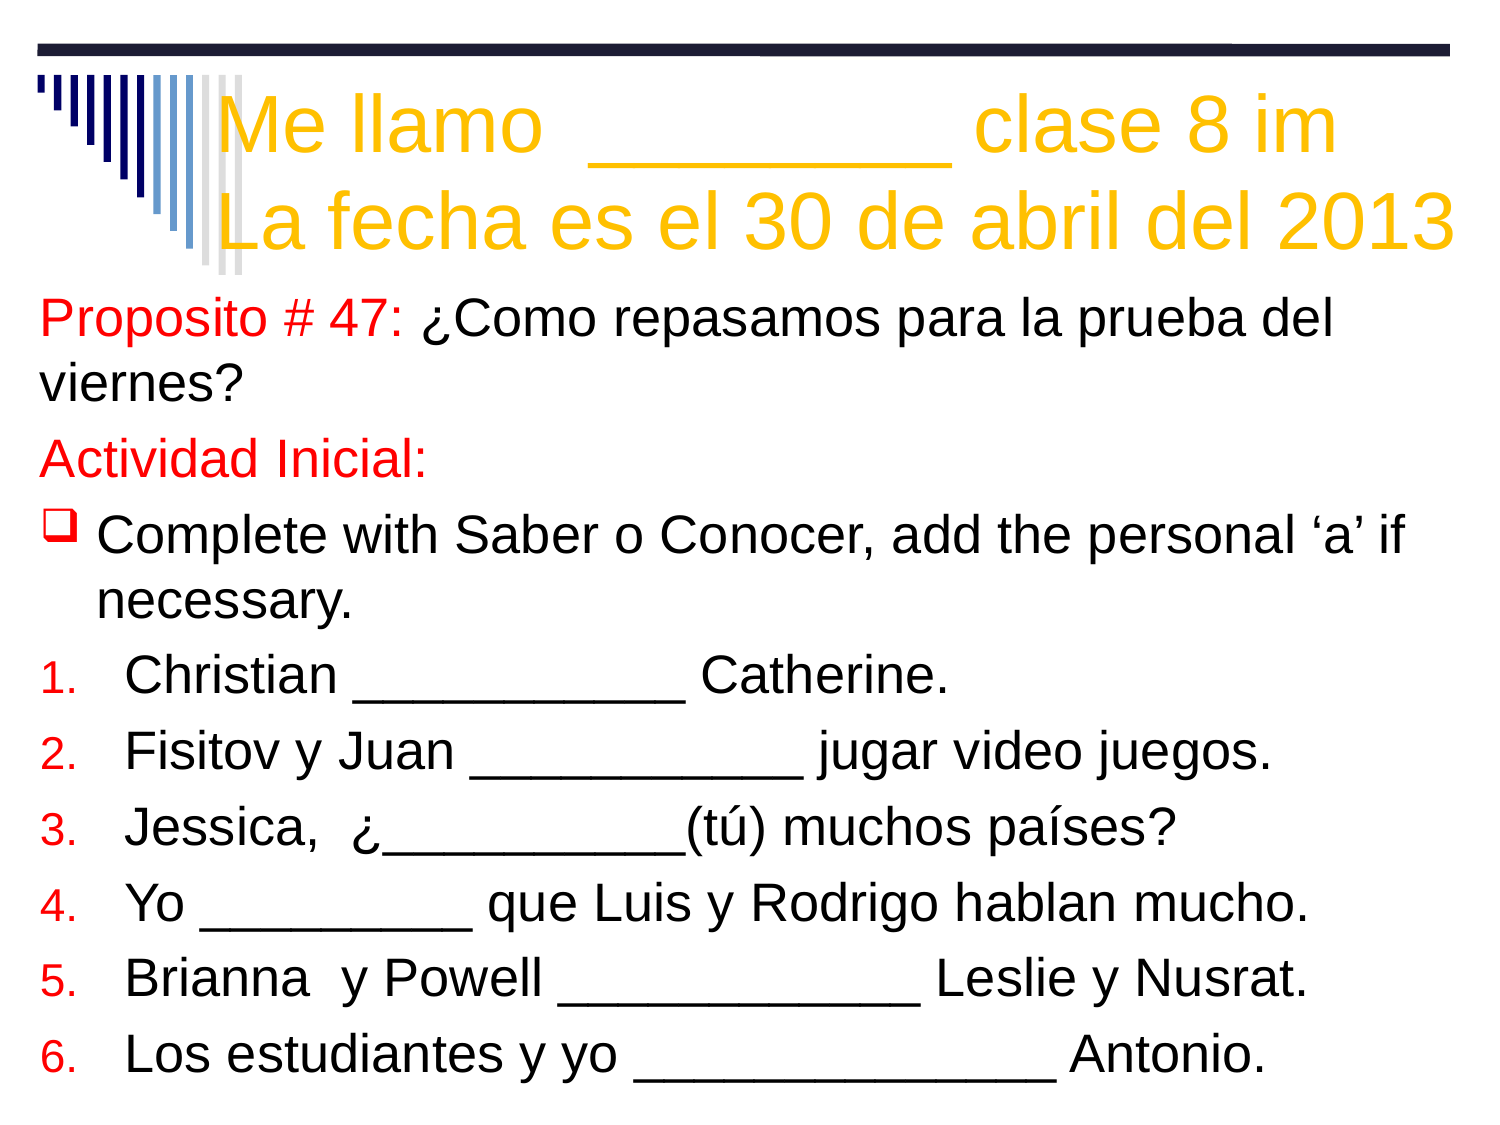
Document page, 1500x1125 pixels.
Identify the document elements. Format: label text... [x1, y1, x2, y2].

list Proposito # 47: ¿Como repasamos para la prueba del viernes? Actividad Inicial: Complete with Saber o Conocer, add the personal ‘a’ if necessary. Christian ___________ Catherine. Fisitov y Juan ___________ jugar video juegos. Jessica, ¿__________(tú) muchos países? Yo _________ que Luis y Rodrigo hablan mucho. Brianna y Powell ____________ Leslie y Nusrat. Los estudiantes y yo ______________ Antonio. [24, 275, 1475, 1075]
title Me llamo ________ clase 8 im La fecha es el 30 de abril del 2013 [200, 62, 1500, 275]
